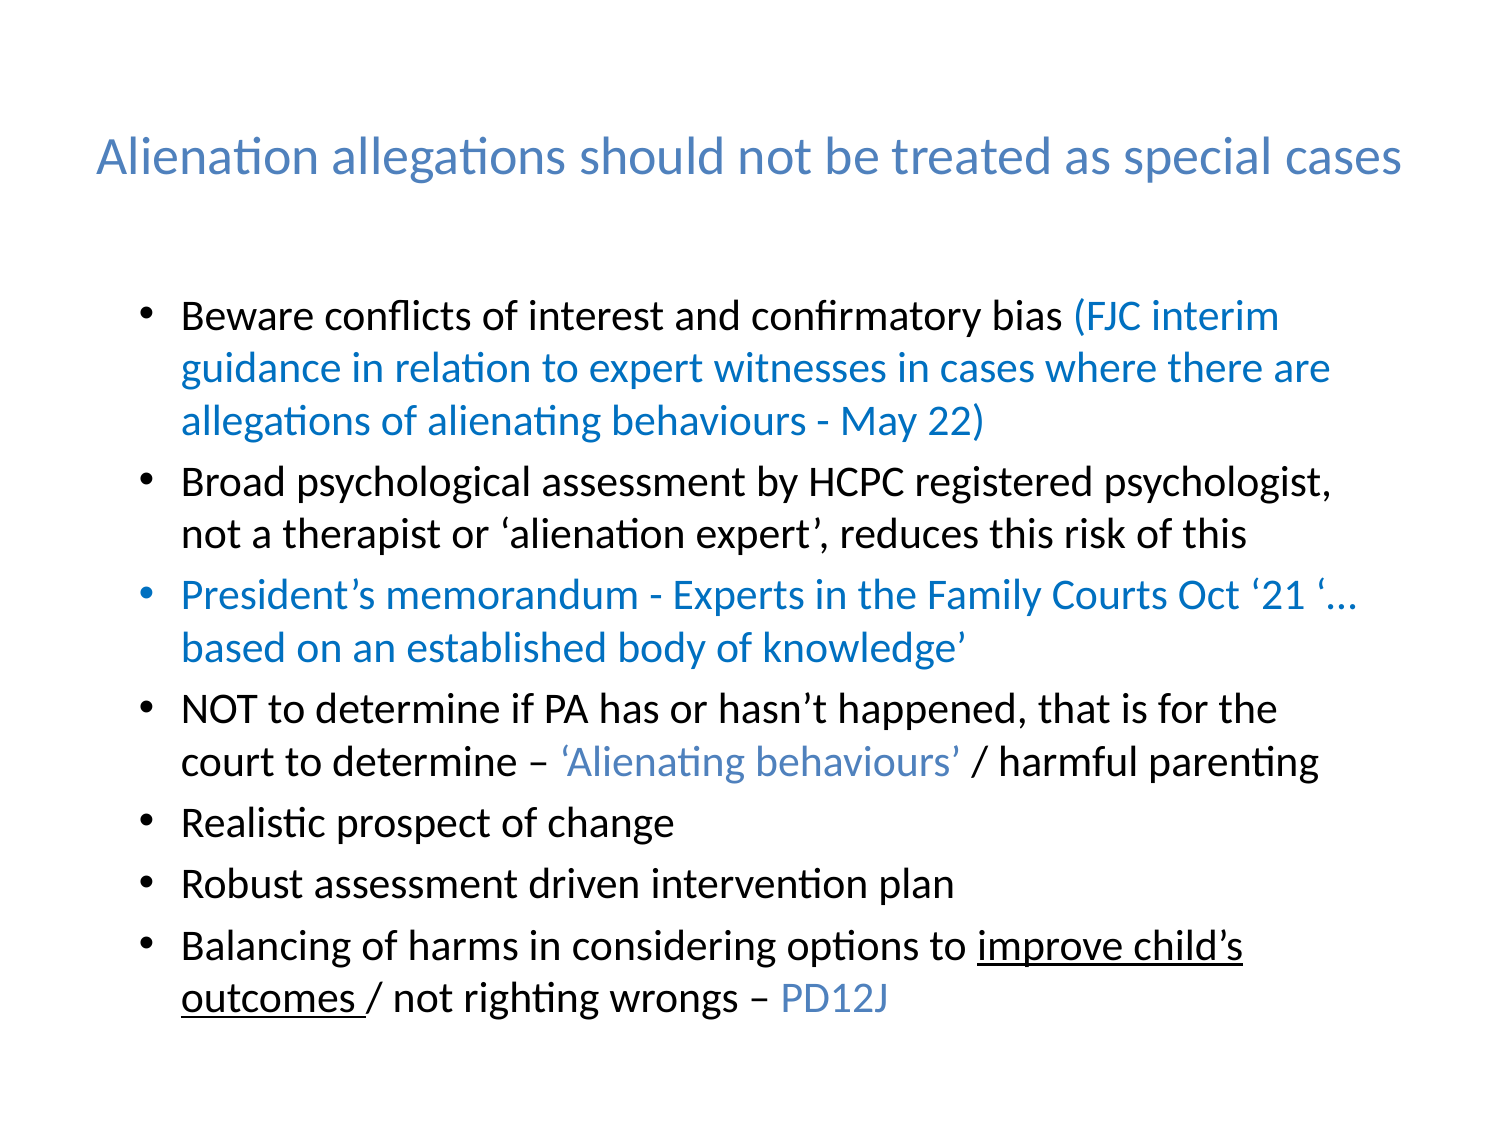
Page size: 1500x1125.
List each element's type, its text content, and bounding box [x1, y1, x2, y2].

title Alienation allegations should not be treated as special cases [75, 91, 1425, 279]
text_box Beware conflicts of interest and confirmatory bias (FJC interim guidance in relation to expert witnesses in cases where there are allegations of alienating behaviours - May 22) Broad psychological assessment by HCPC registered psychologist, not a therapist or ‘alienation expert’, reduces this risk of this President’s memorandum - Experts in the Family Courts Oct ‘21 ‘…based on an established body of knowledge’ NOT to determine if PA has or hasn’t happened, that is for the court to determine – ‘Alienating behaviours’ / harmful parenting Realistic prospect of change Robust assessment driven intervention plan Balancing of harms in considering options to improve child’s outcomes / not righting wrongs – PD12J [123, 279, 1376, 1029]
